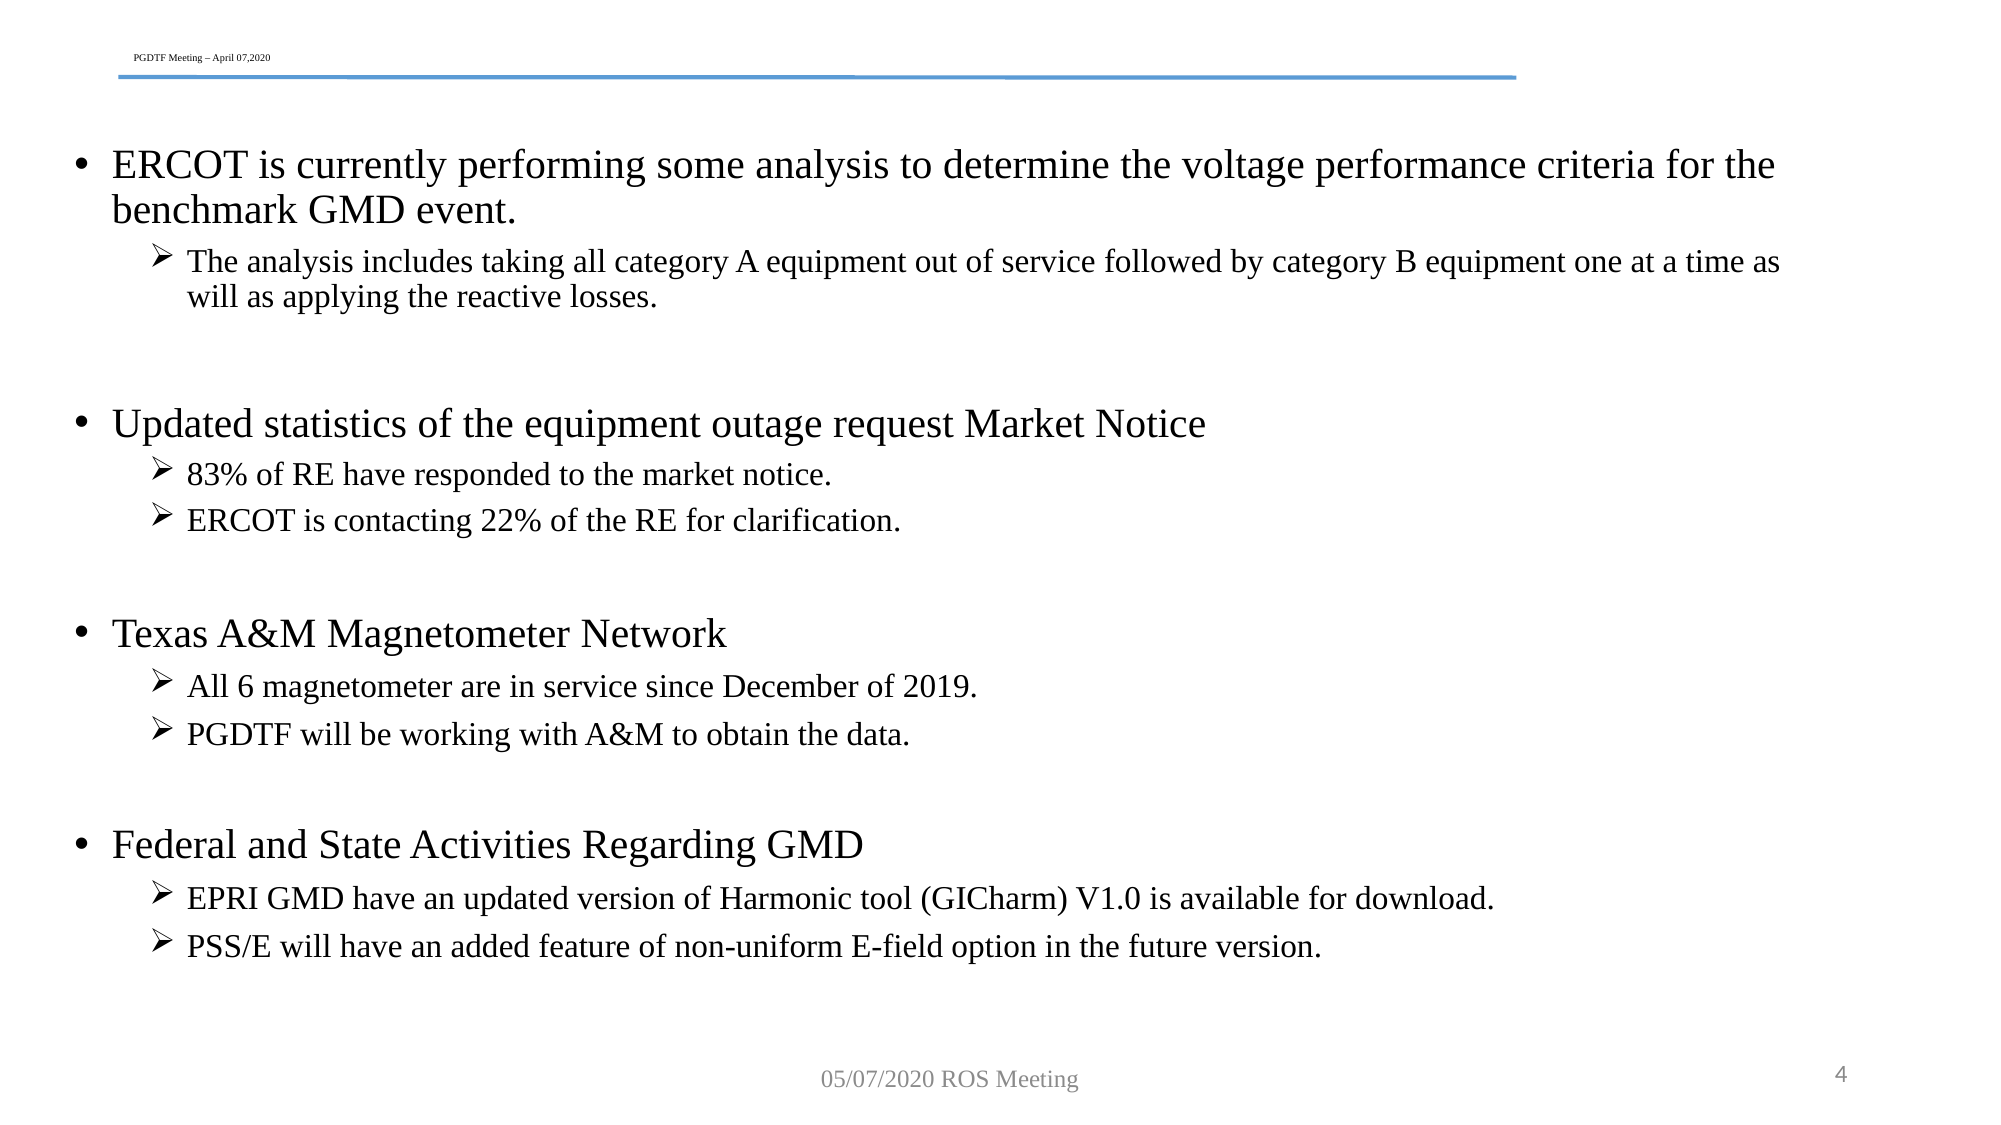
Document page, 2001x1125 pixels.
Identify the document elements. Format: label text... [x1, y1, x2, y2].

footer 05/07/2020 ROS Meeting [712, 1047, 1188, 1108]
title PGDTF Meeting – April 07,2020 [118, 45, 1506, 75]
list ERCOT is currently performing some analysis to determine the voltage performance criteria for the benchmark GMD event. The analysis includes taking all category A equipment out of service followed by category B equipment one at a time as will as applying the reactive losses. Updated statistics of the equipment outage request Market Notice 83% of RE have responded to the market notice. ERCOT is contacting 22% of the RE for clarification. Texas A&M Magnetometer Network All 6 magnetometer are in service since December of 2019. PGDTF will be working with A&M to obtain the data. Federal and State Activities Regarding GMD EPRI GMD have an updated version of Harmonic tool (GICharm) V1.0 is available for download. PSS/E will have an added feature of non-uniform E-field option in the future version. [59, 135, 1844, 1097]
slide_number 4 [1412, 1042, 1863, 1103]
